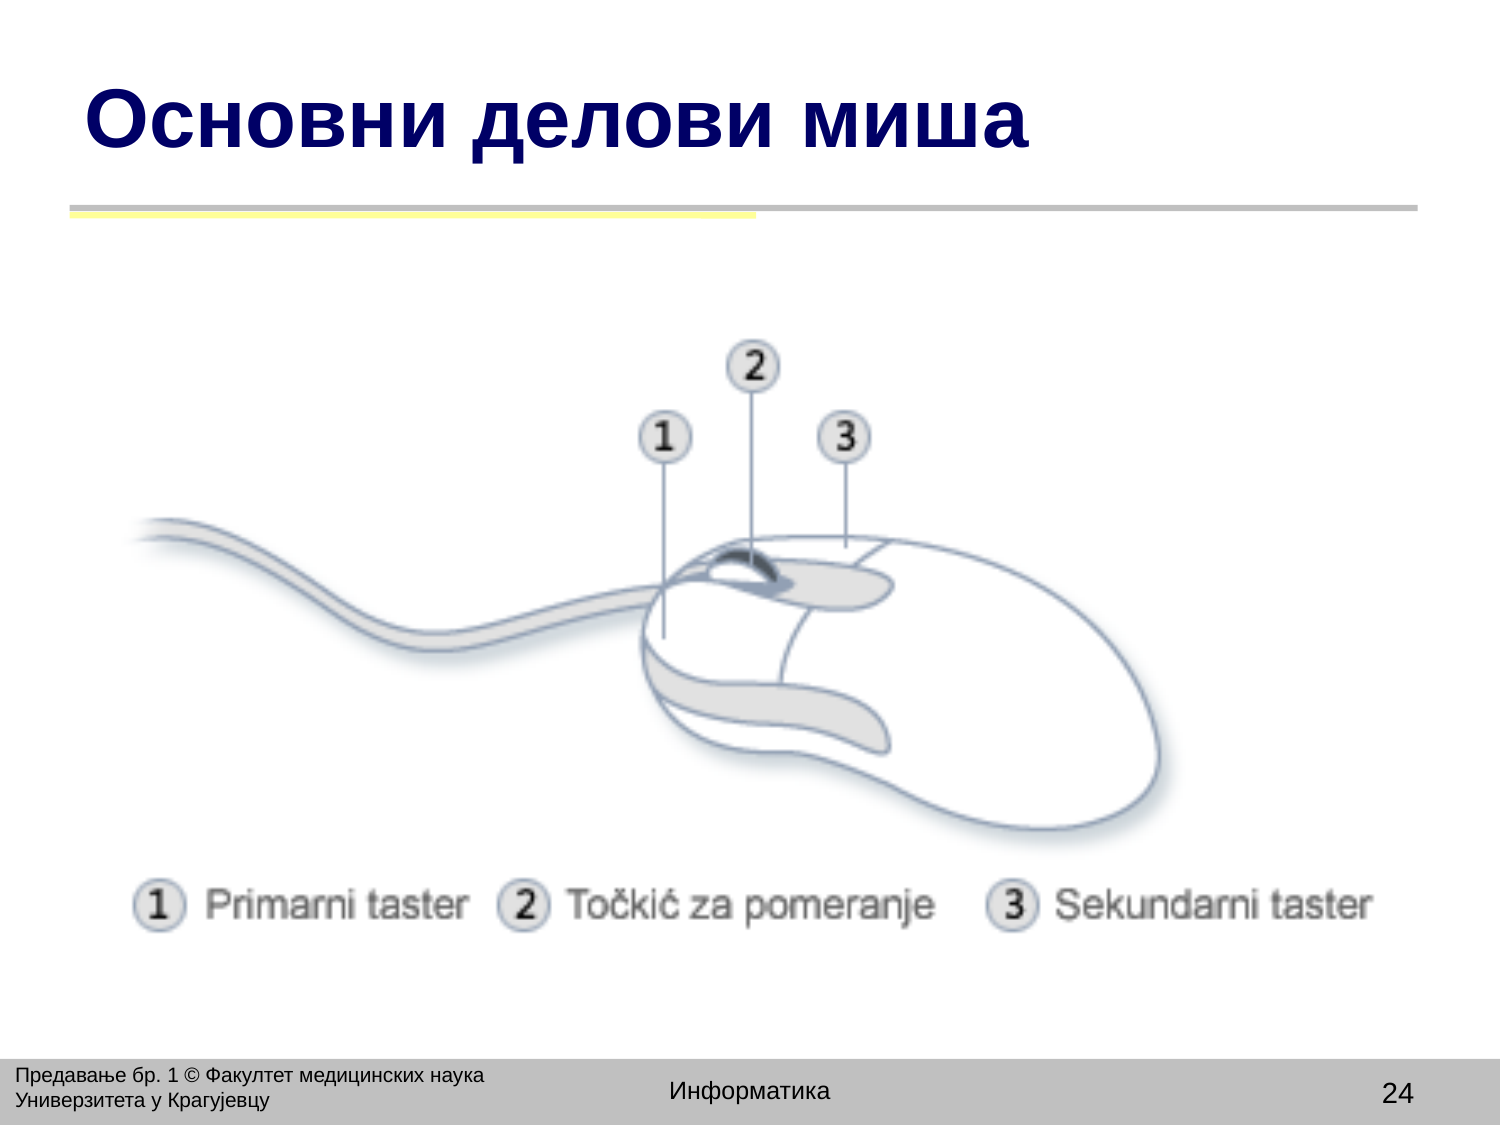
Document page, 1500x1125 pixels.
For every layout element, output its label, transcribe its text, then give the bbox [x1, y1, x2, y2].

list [107, 280, 1378, 985]
footer Информатика [512, 1066, 988, 1125]
title Основни делови миша [69, 19, 1426, 208]
slide_number Предавање бр. 1 © Факултет медицинских наука Универзитета у Крагујевцу [0, 1053, 599, 1108]
slide_number 24 [1079, 1066, 1430, 1125]
